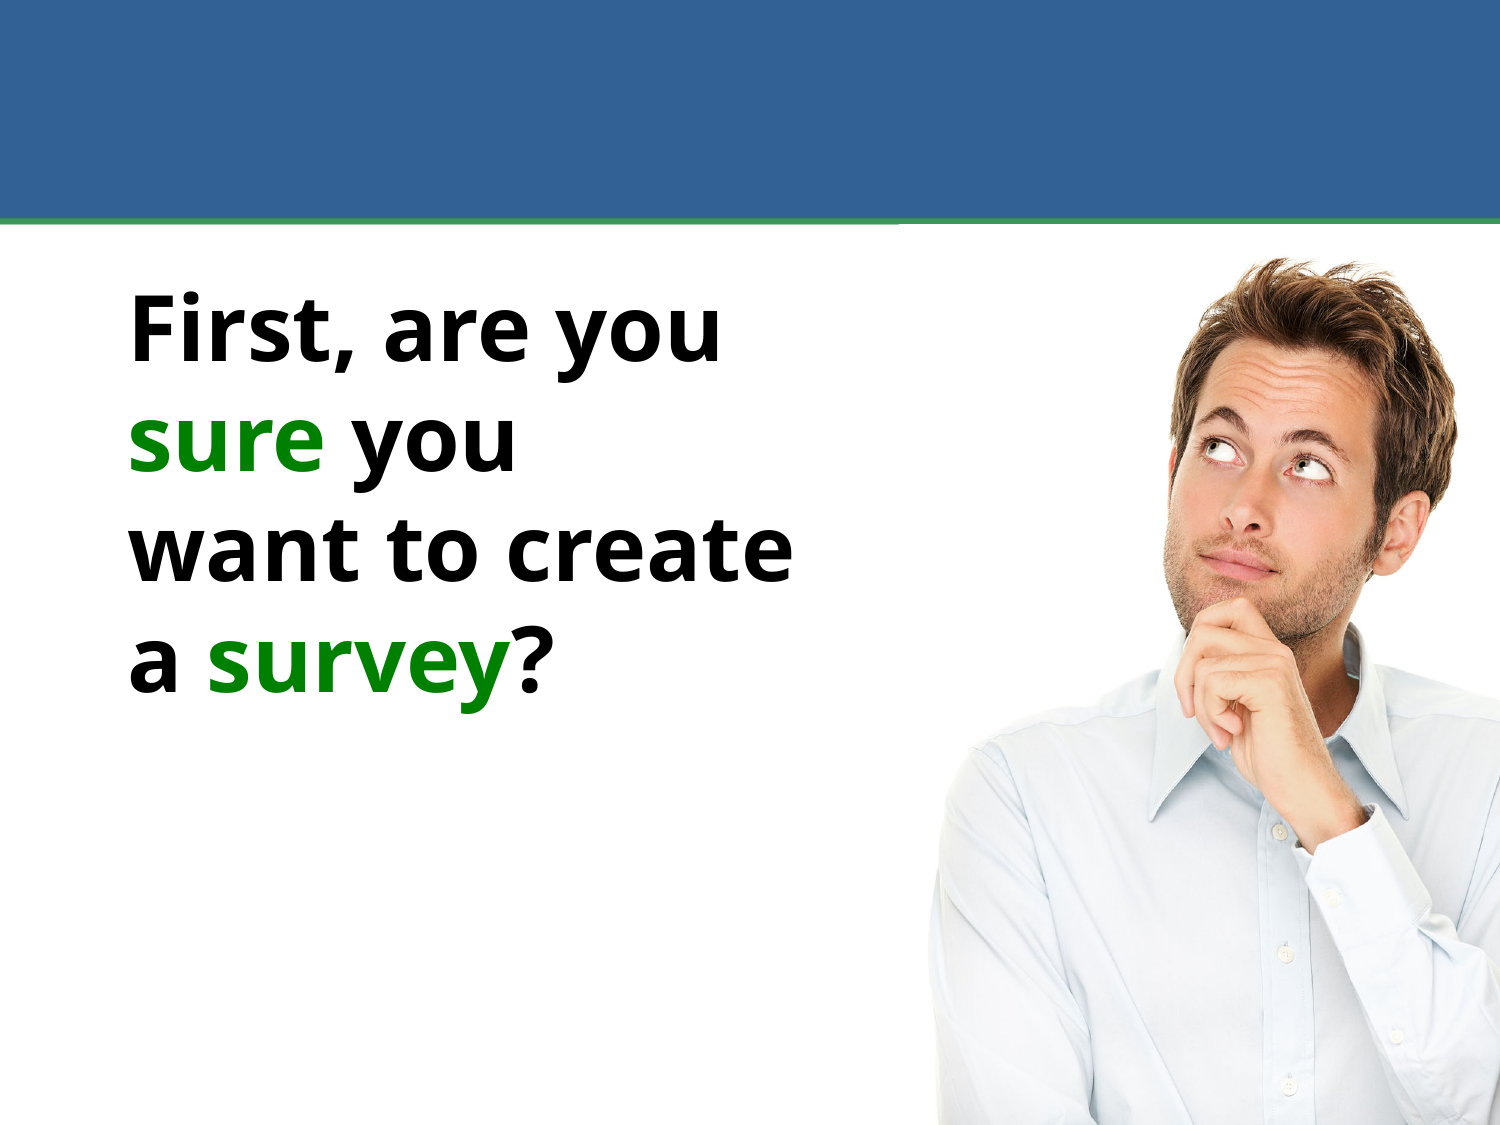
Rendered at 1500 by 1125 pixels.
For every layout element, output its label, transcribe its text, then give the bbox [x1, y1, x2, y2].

picture [0, 0, 1500, 1125]
list First, are you sure you want to create a survey? [112, 262, 815, 1005]
